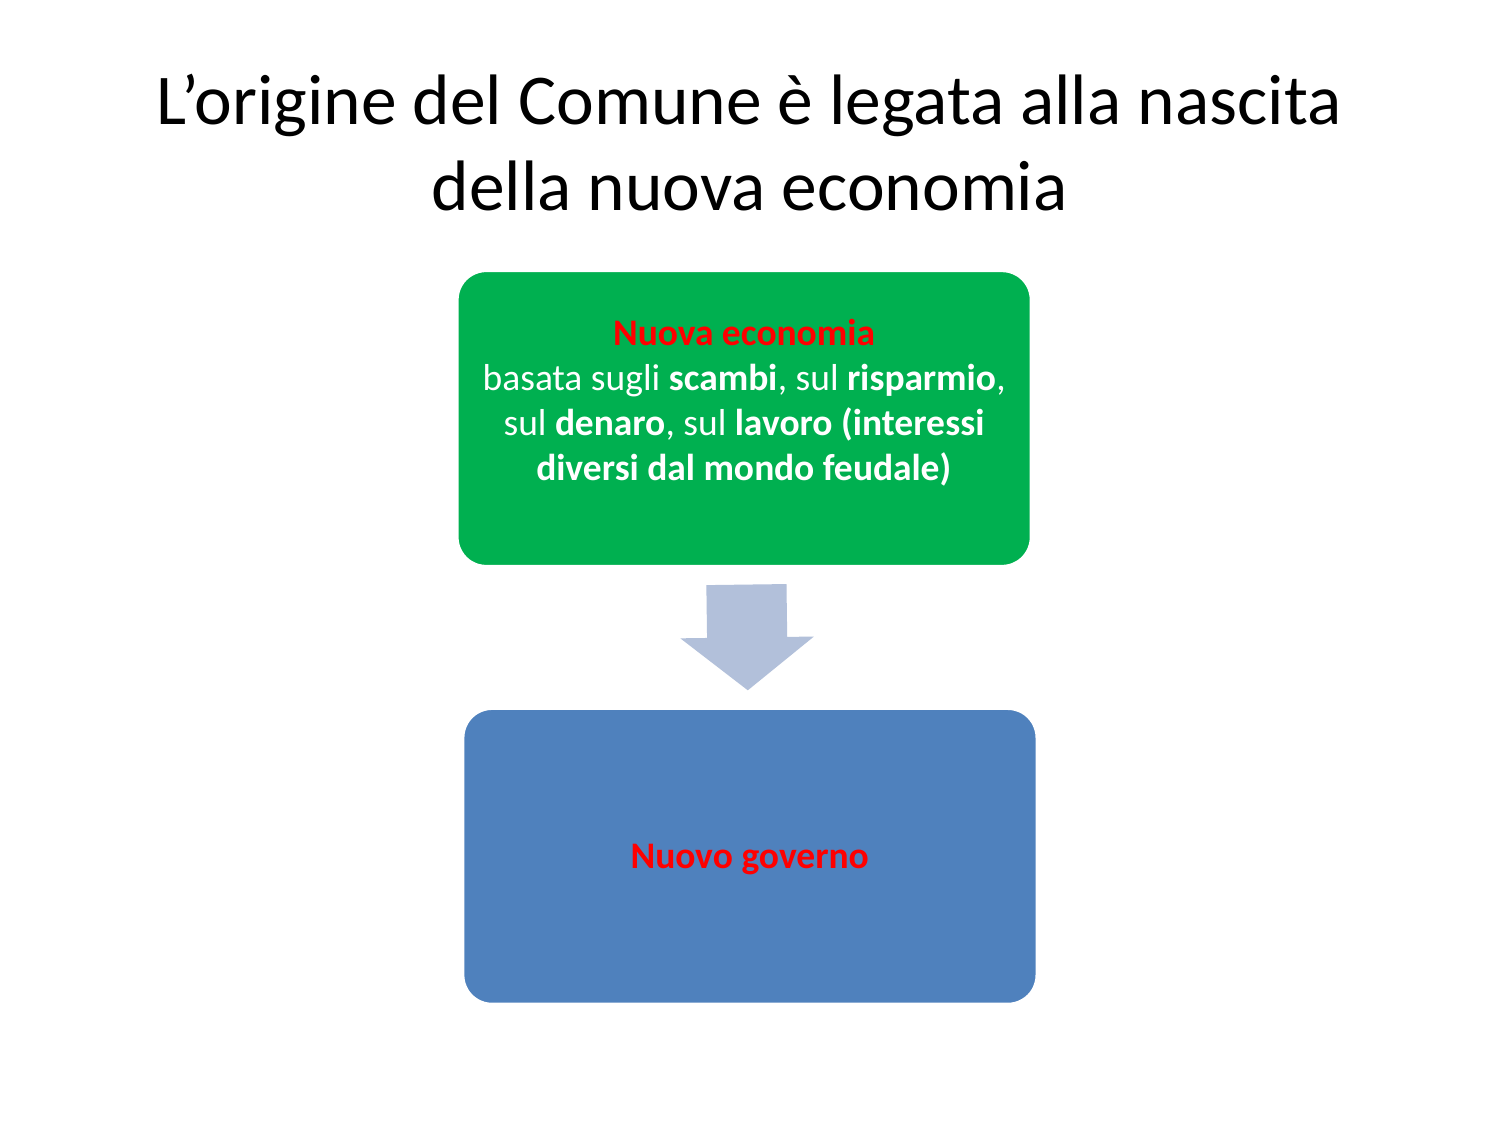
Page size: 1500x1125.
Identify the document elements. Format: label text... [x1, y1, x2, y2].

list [74, 262, 1426, 1006]
title L’origine del Comune è legata alla nascita della nuova economia [75, 45, 1425, 233]
